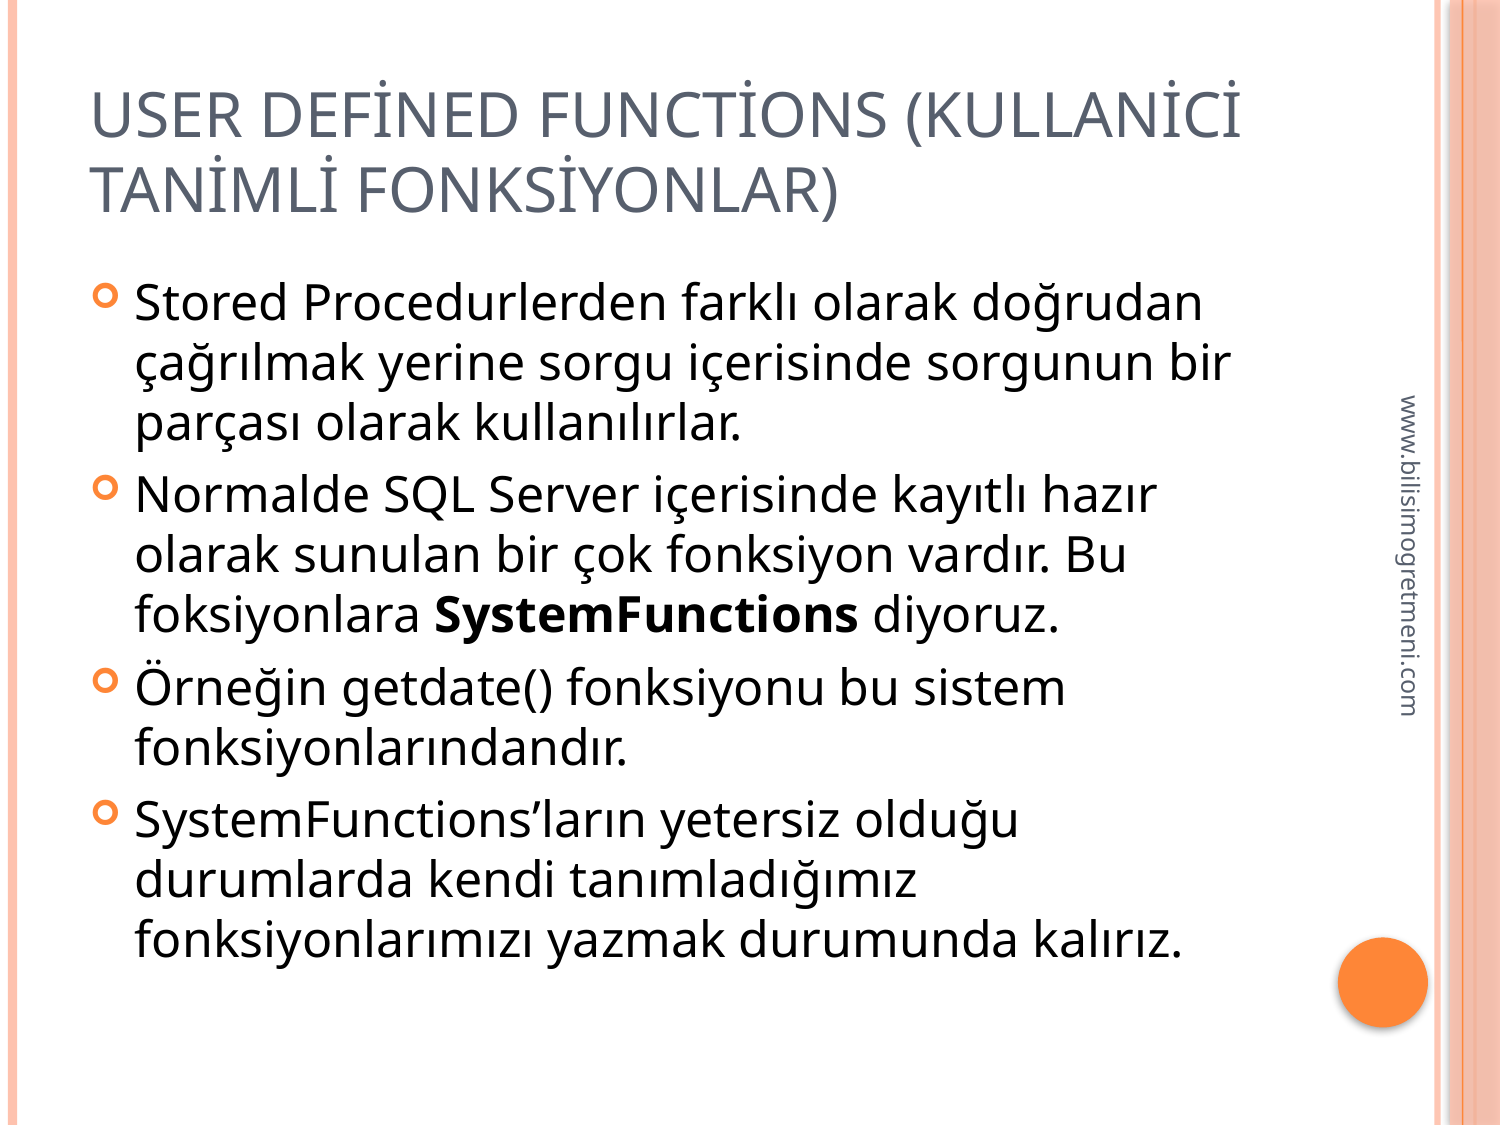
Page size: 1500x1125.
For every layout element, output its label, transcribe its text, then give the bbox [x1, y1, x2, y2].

list Stored Procedurlerden farklı olarak doğrudan çağrılmak yerine sorgu içerisinde sorgunun bir parçası olarak kullanılırlar. Normalde SQL Server içerisinde kayıtlı hazır olarak sunulan bir çok fonksiyon vardır. Bu foksiyonlara SystemFunctions diyoruz. Örneğin getdate() fonksiyonu bu sistem fonksiyonlarındandır. SystemFunctions’ların yetersiz olduğu durumlarda kendi tanımladığımız fonksiyonlarımızı yazmak durumunda kalırız. [75, 262, 1300, 1071]
footer www.bilisimogretmeni.com [1379, 380, 1440, 906]
title User defined functions (kullanici tanimli fonksiyonlar) [75, 45, 1300, 233]
